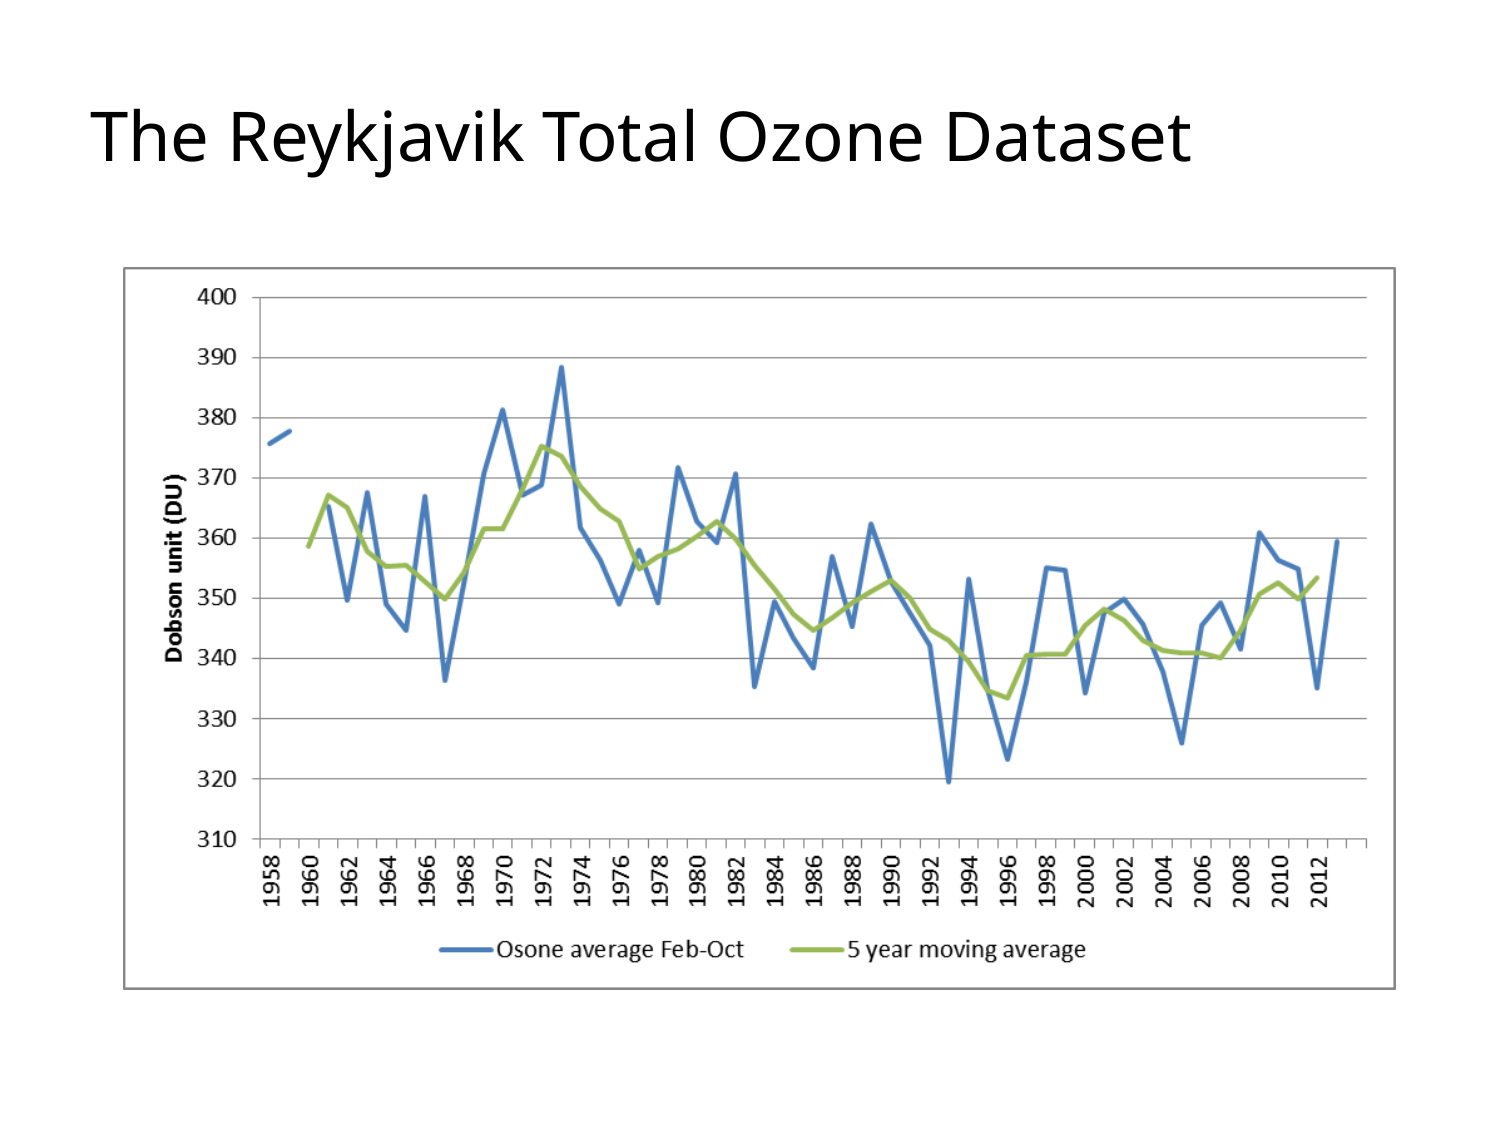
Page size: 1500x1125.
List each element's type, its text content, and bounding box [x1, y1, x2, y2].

title The Reykjavik Total Ozone Dataset [75, 45, 1425, 233]
picture [123, 267, 1396, 990]
